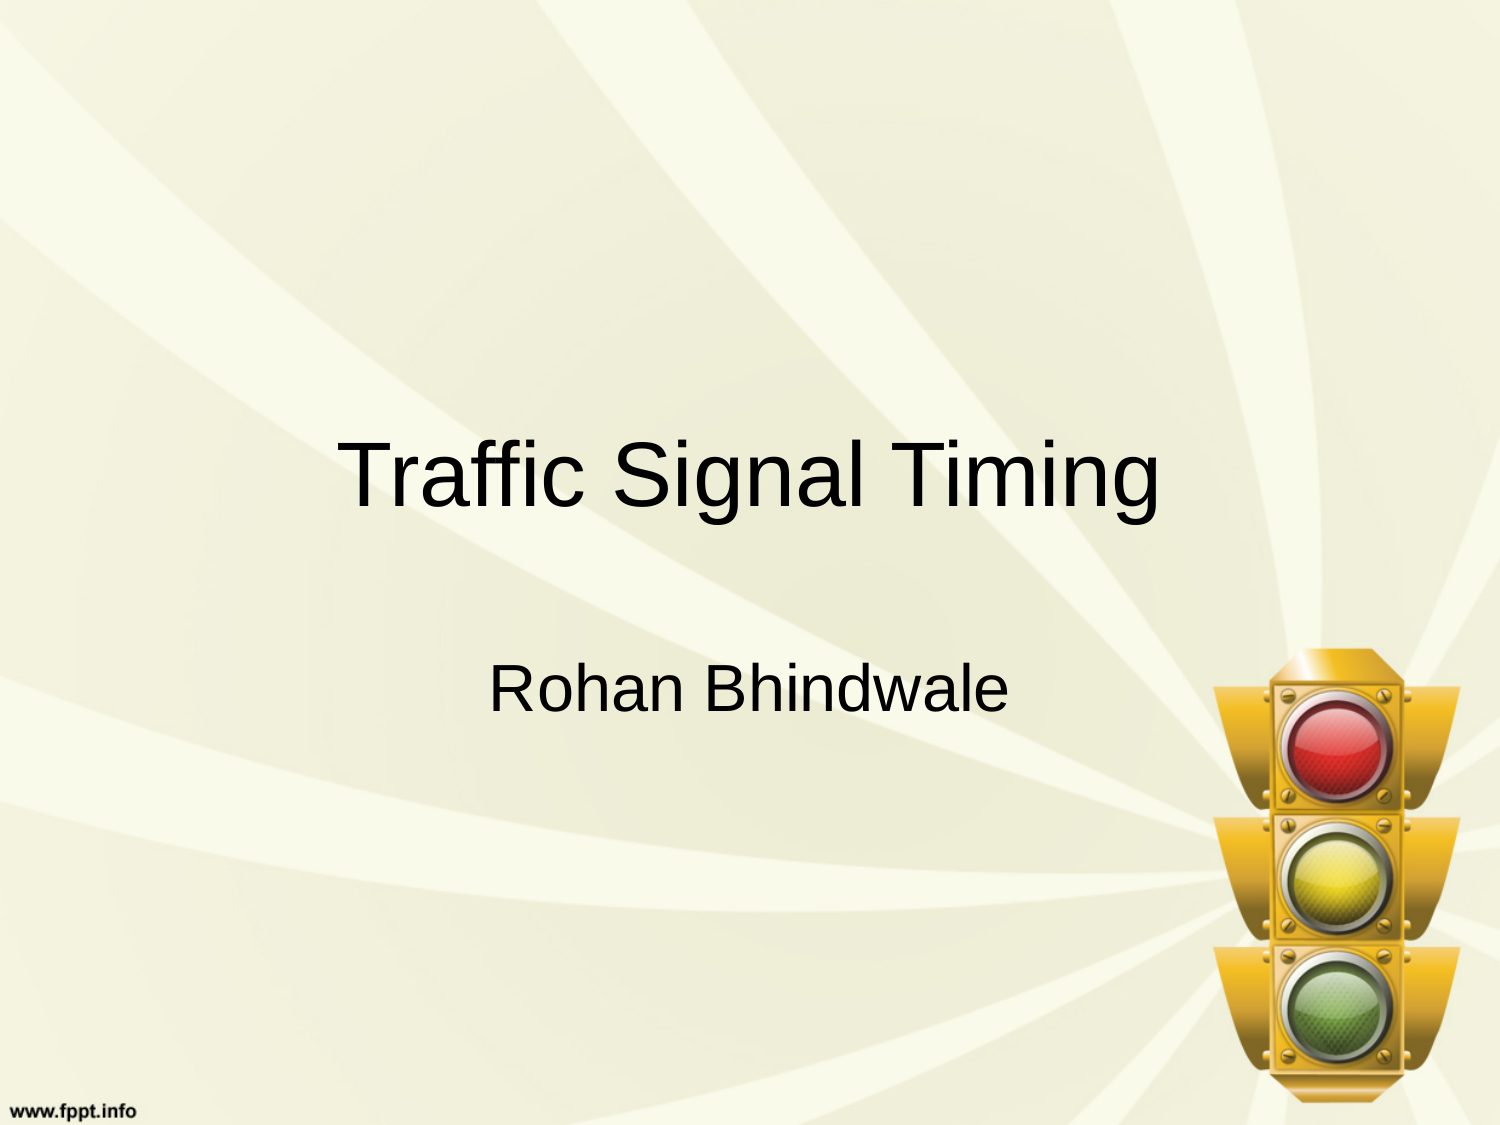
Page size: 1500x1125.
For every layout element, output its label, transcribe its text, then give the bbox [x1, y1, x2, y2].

title Traffic Signal Timing [112, 349, 1388, 591]
subtitle Rohan Bhindwale [225, 637, 1275, 925]
picture [0, 0, 1500, 1125]
